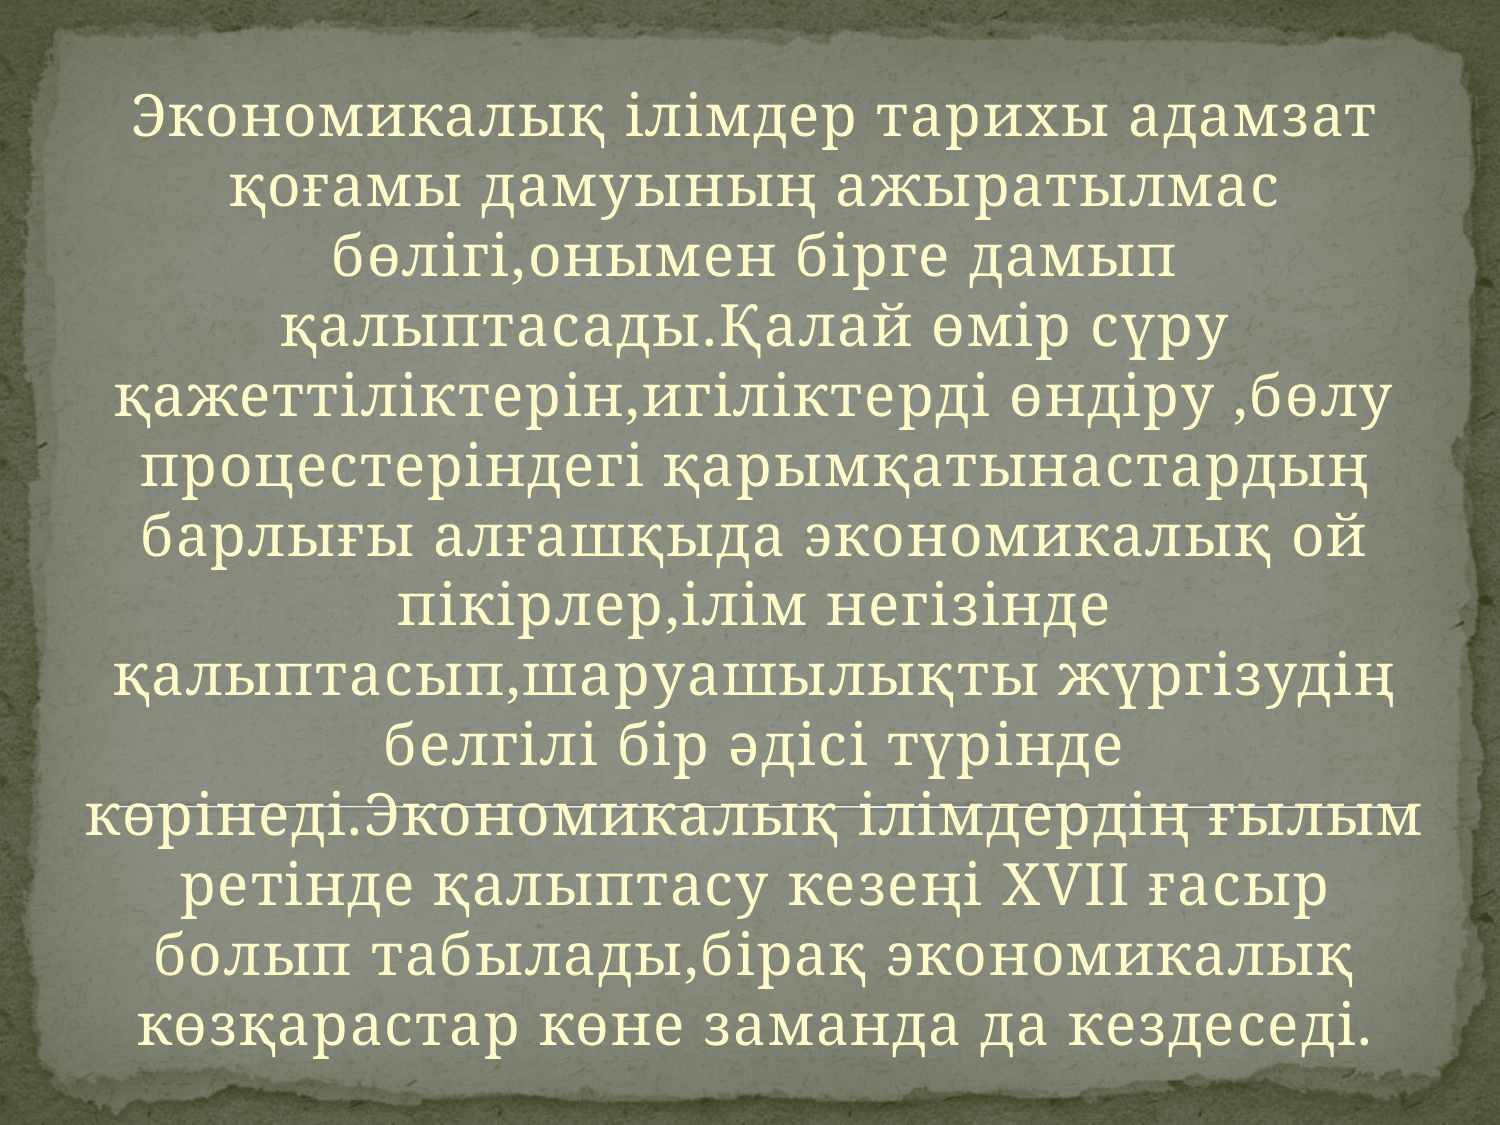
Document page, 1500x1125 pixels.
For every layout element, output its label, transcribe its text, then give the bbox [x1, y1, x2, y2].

list Экономикалық ілімдер тарихы адамзат қоғамы дамуының ажыратылмас бөлігі,онымен бірге дамып қалыптасады.Қалай өмір сүру қажеттіліктерін,игіліктерді өндіру ,бөлу процестеріндегі қарым­қатынастардың барлығы алғашқыда экономикалық ой­пікірлер,ілім негізінде қалыптасып,шаруашылықты жүргізудің белгілі бір әдісі түрінде көрінеді.Экономикалық ілімдердің ғылым ретінде қалыптасу кезеңі XVII ғасыр болып табылады,бірақ экономикалық көзқарастар көне заманда да кездеседі. [70, 70, 1442, 1079]
